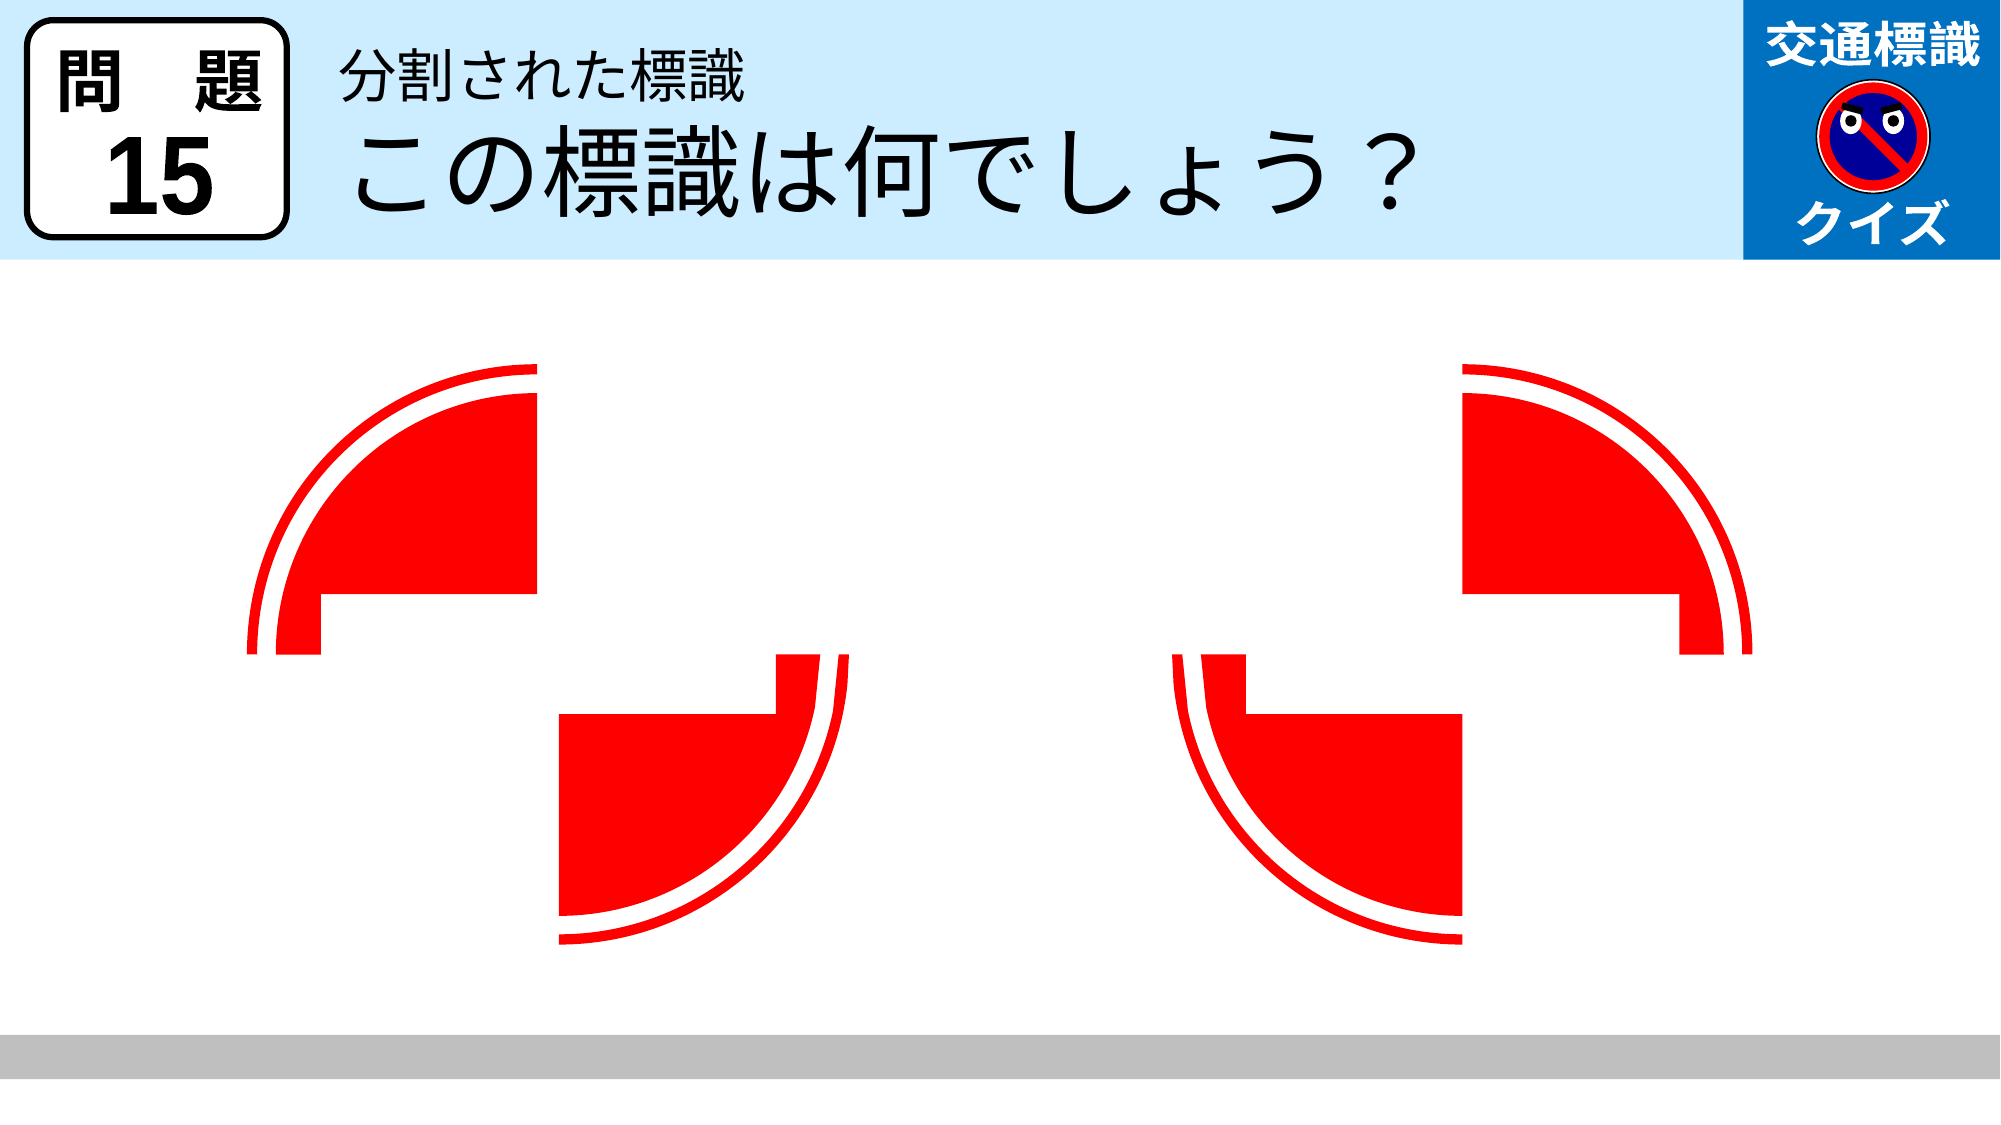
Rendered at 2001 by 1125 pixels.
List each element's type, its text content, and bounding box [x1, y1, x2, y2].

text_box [1461, 363, 1753, 655]
text_box 分割された標識 [323, 32, 762, 117]
text_box この標識は何でしょう？ [326, 101, 1457, 237]
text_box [246, 363, 538, 655]
text_box [0, 1034, 2000, 1080]
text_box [558, 654, 850, 945]
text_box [1171, 654, 1463, 945]
